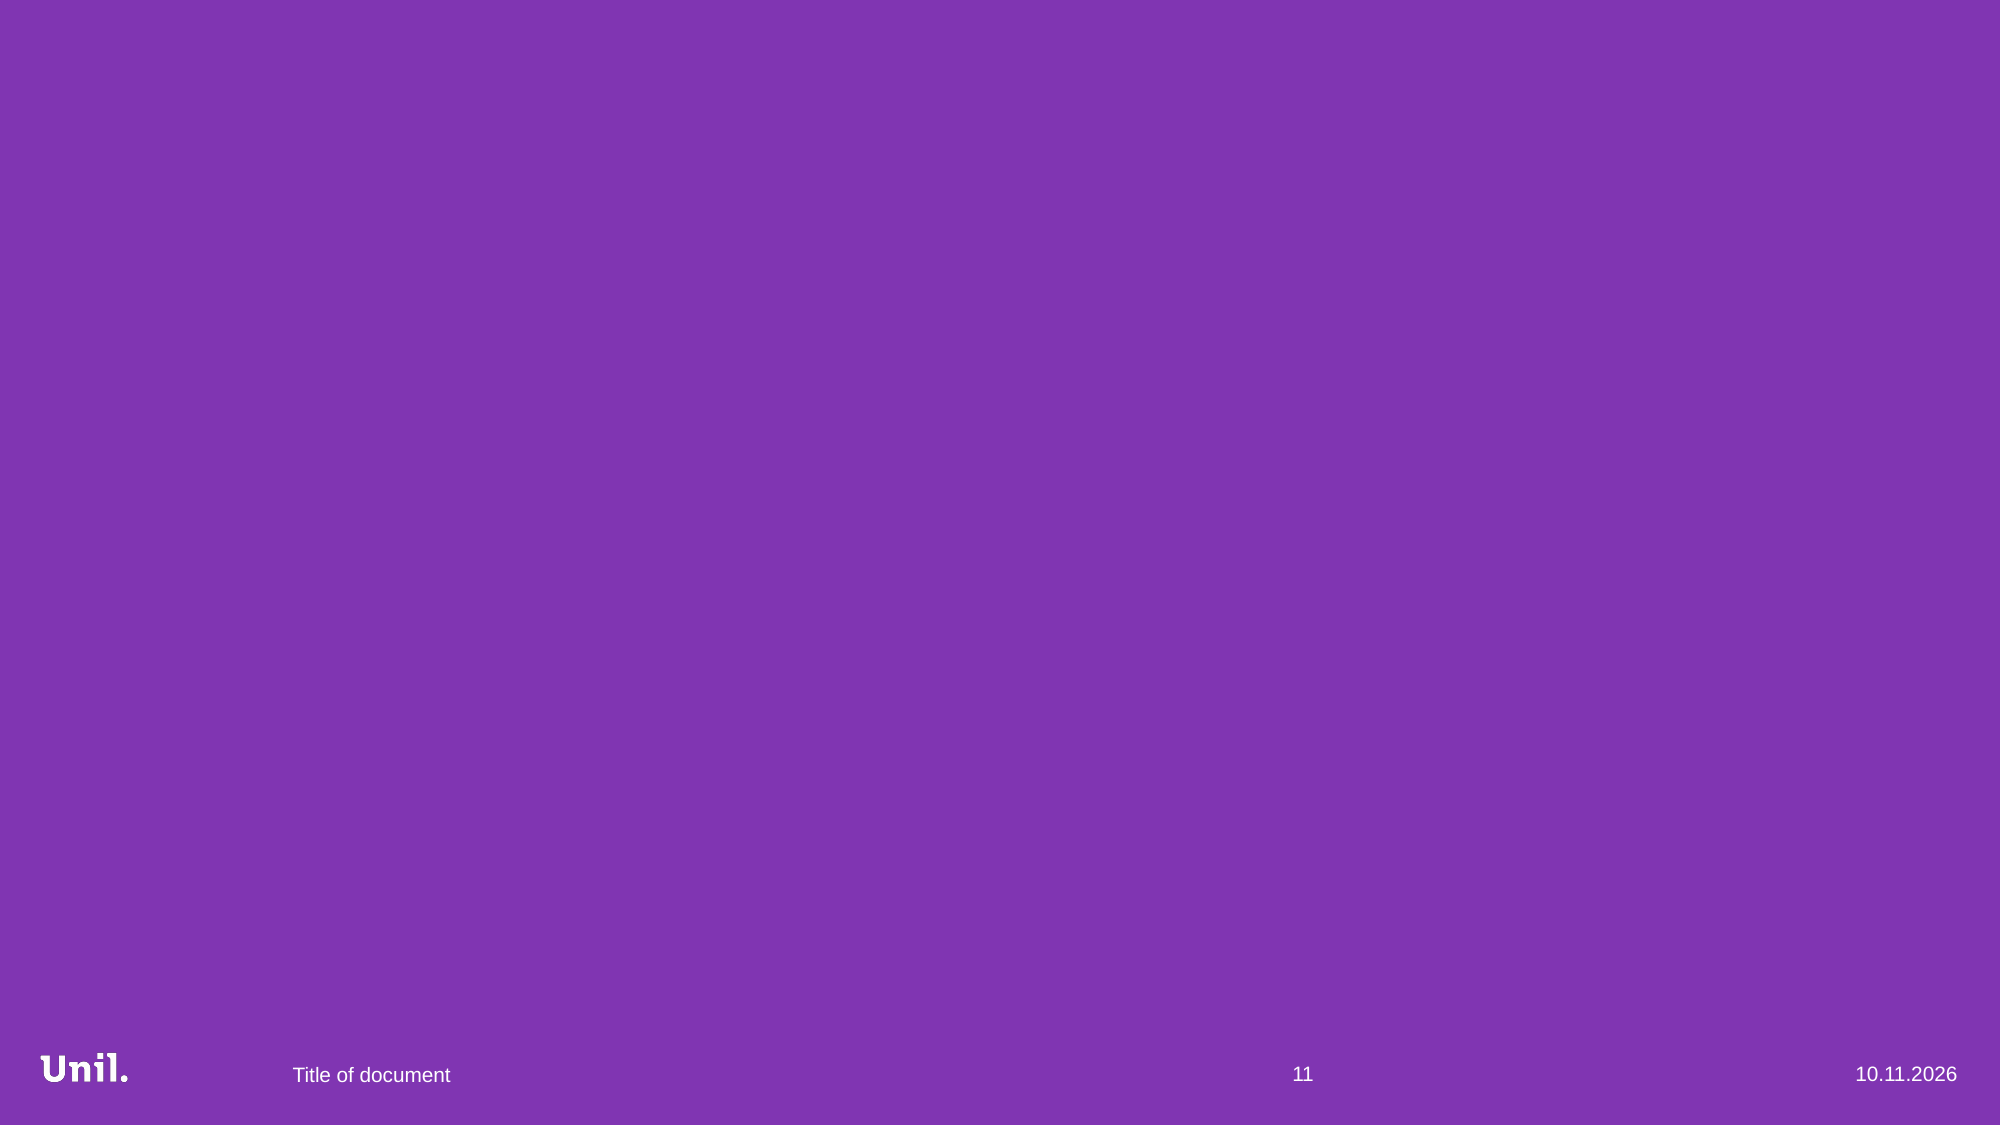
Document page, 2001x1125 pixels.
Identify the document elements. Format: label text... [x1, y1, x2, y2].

slide_number 11 [1250, 1037, 1355, 1086]
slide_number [1789, 1026, 1958, 1086]
footer Title of document [292, 1011, 1048, 1087]
picture [27, 1042, 141, 1095]
